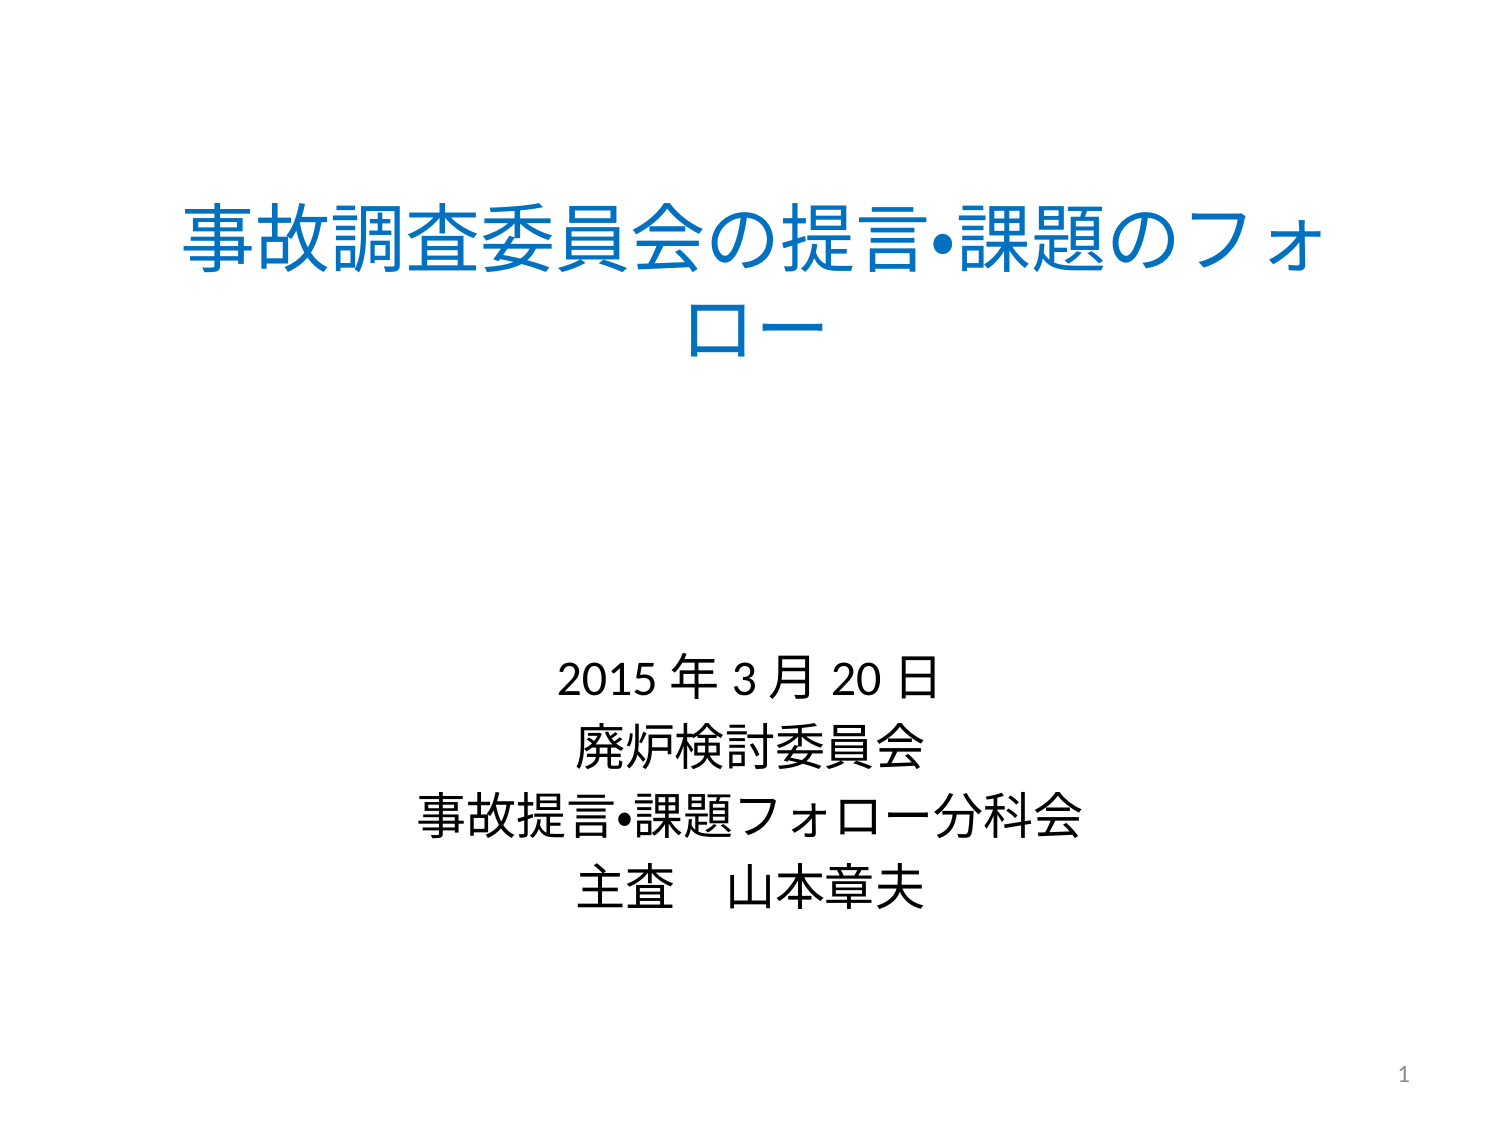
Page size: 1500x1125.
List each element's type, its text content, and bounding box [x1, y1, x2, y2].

title 事故調査委員会の提言・課題のフォロー [100, 160, 1412, 402]
subtitle 2015年3月20日 廃炉検討委員会 事故提言・課題フォロー分科会 主査 山本章夫 [225, 637, 1275, 925]
slide_number 1 [1074, 1042, 1425, 1103]
